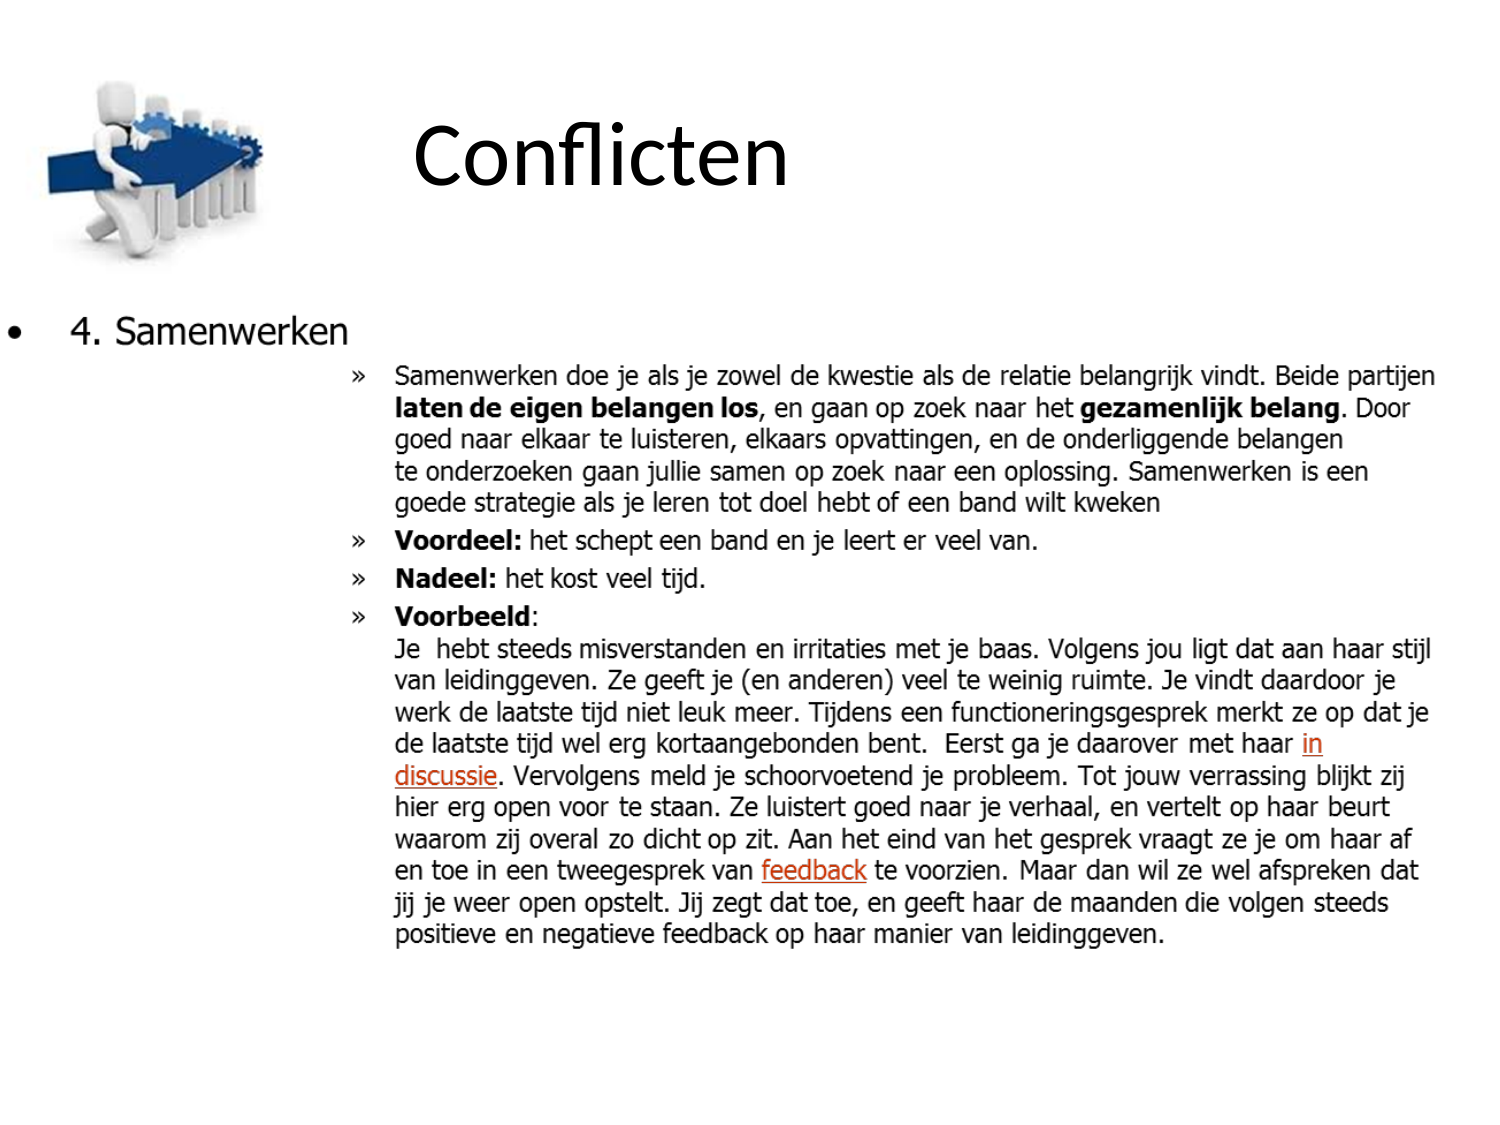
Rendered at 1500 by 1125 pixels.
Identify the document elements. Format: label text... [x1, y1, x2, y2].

picture [0, 67, 310, 282]
title Conflicten [289, 54, 916, 244]
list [0, 294, 1460, 965]
